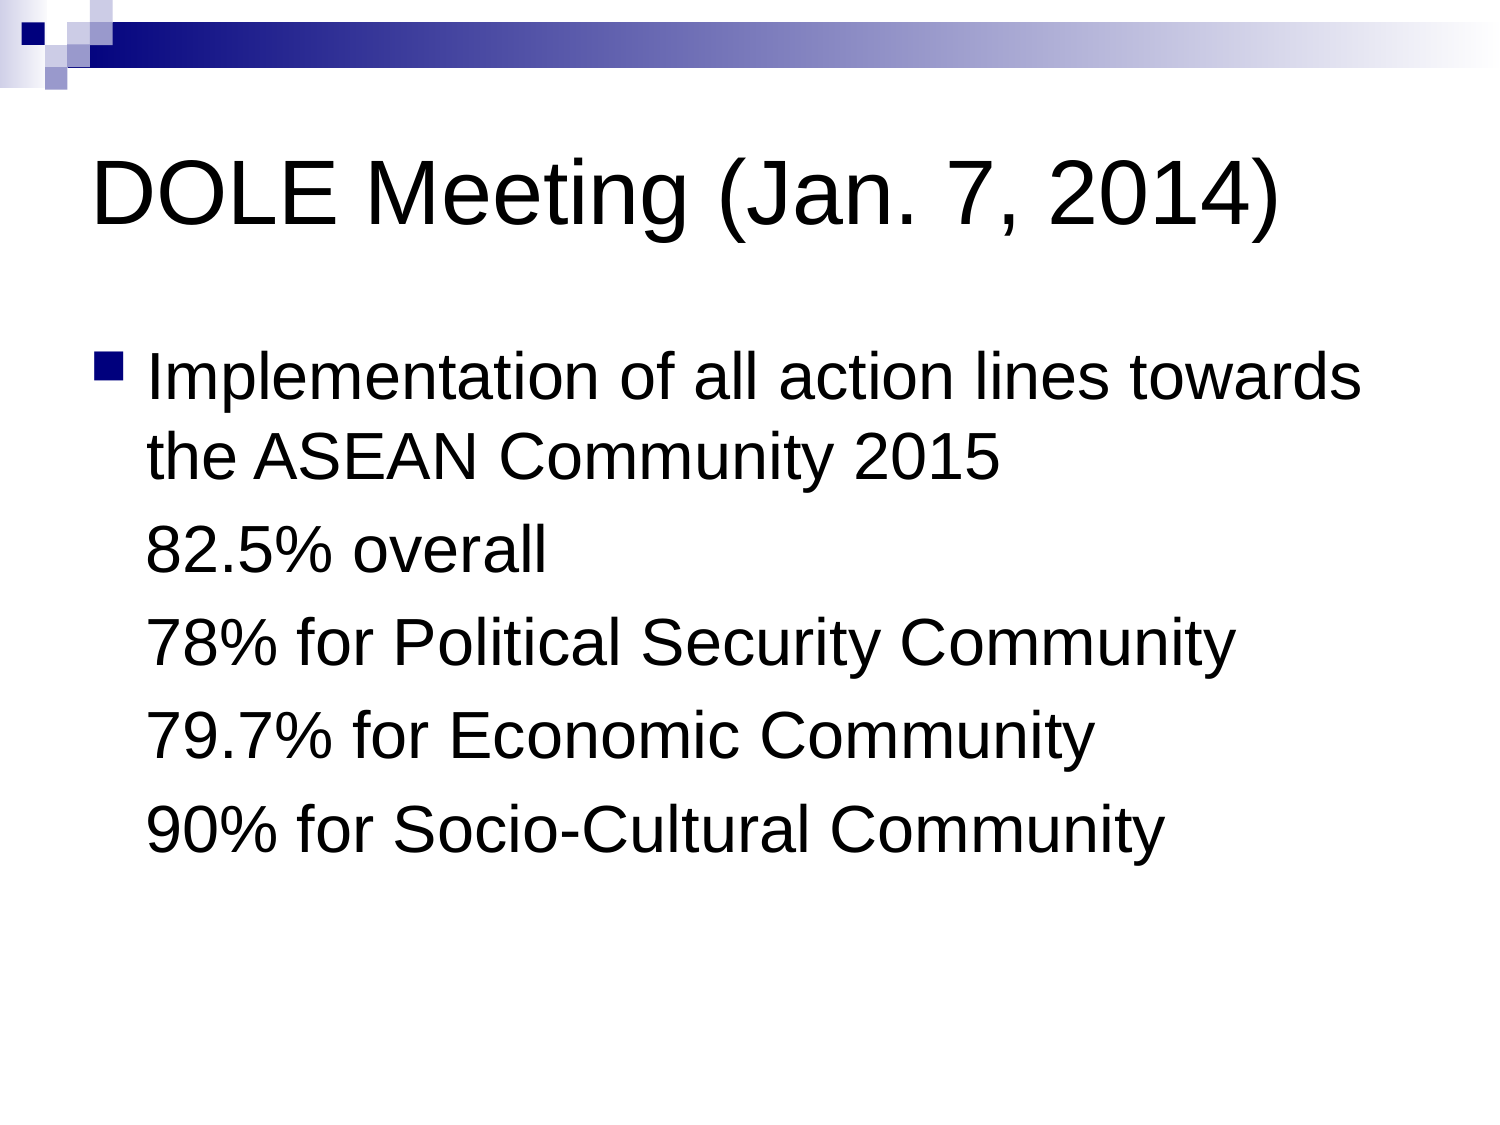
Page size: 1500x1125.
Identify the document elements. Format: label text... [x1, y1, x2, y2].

list Implementation of all action lines towards the ASEAN Community 2015 82.5% overall 78% for Political Security Community 79.7% for Economic Community 90% for Socio-Cultural Community [74, 324, 1426, 963]
title DOLE Meeting (Jan. 7, 2014) [74, 74, 1426, 301]
